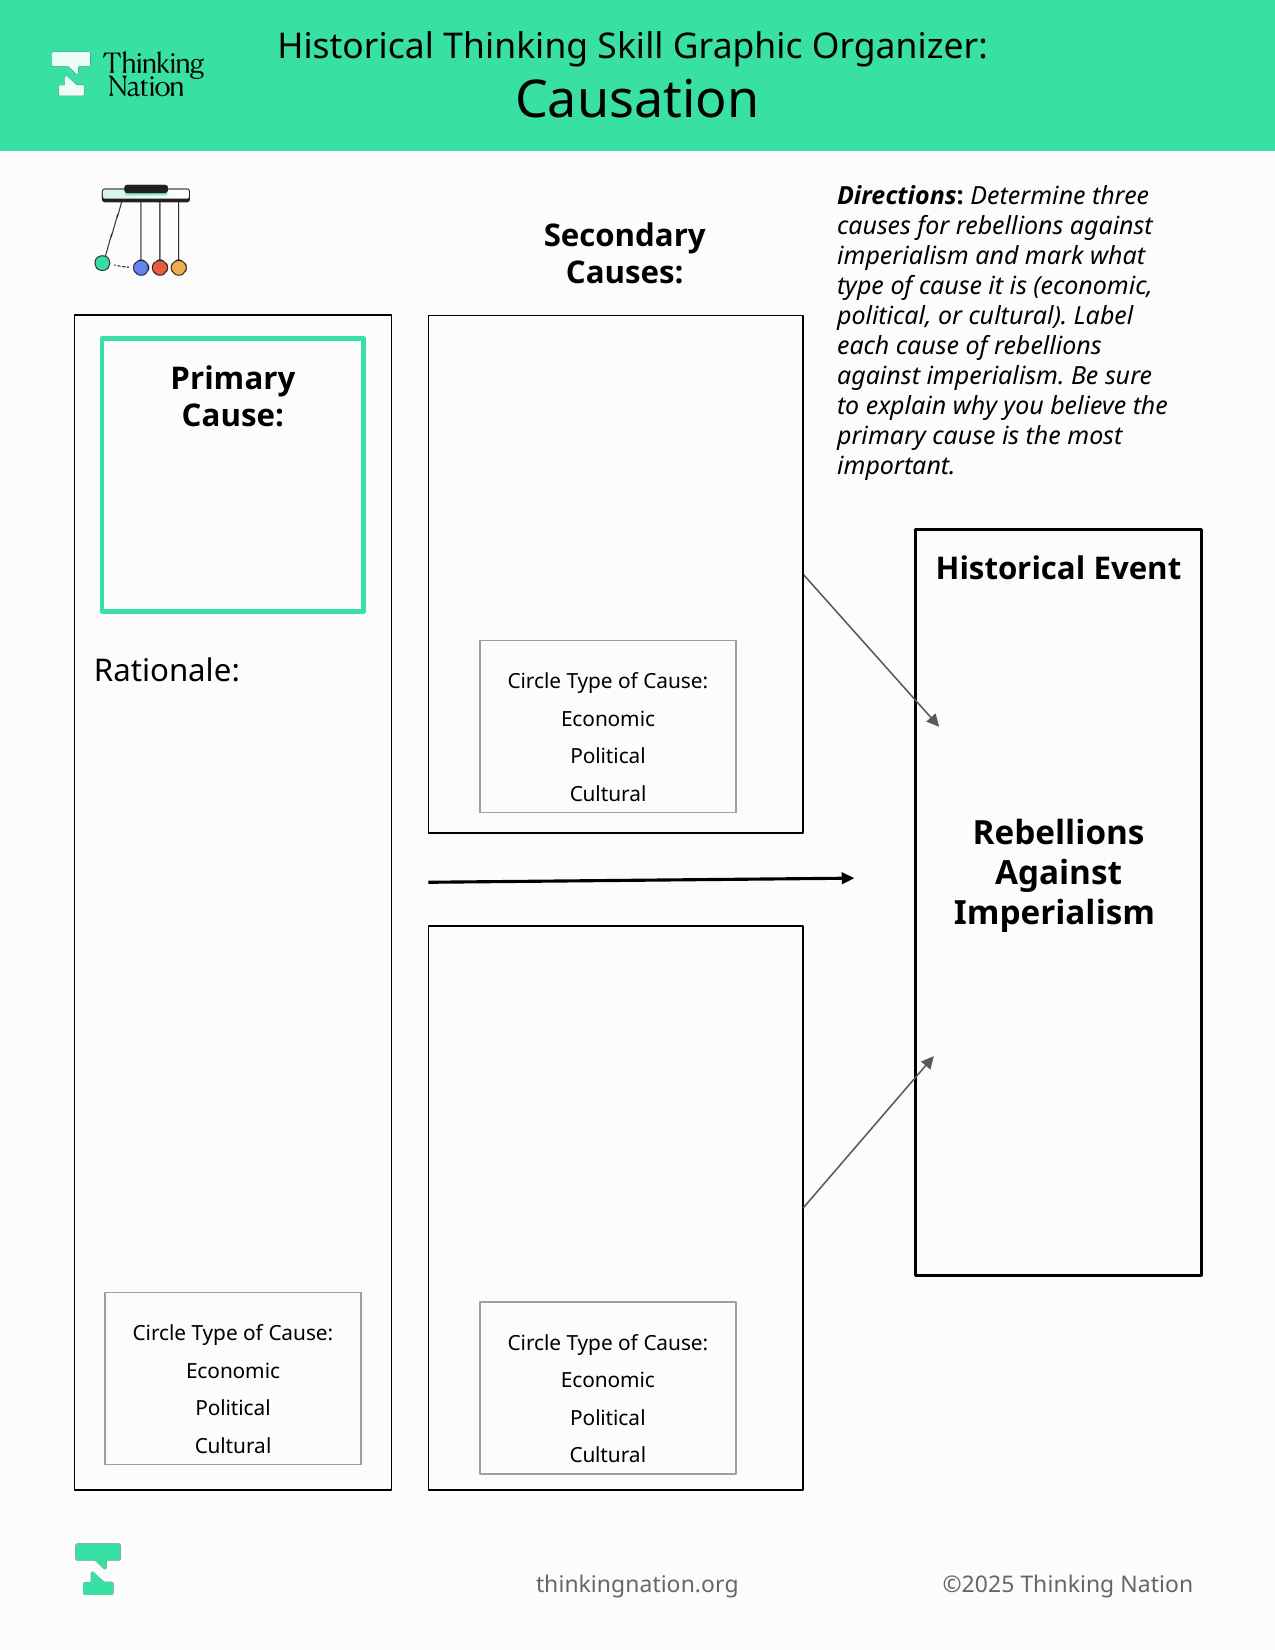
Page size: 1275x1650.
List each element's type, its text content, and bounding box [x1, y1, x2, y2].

text_box Directions: Determine three causes for rebellions against imperialism and mark what type of cause it is (economic, political, or cultural). Label each cause of rebellions against imperialism. Be sure to explain why you believe the primary cause is the most important. [817, 162, 1201, 497]
text_box Secondary Causes: [471, 195, 778, 300]
text_box [428, 315, 804, 833]
text_box Circle Type of Cause: Economic Political Cultural [479, 1302, 736, 1475]
picture [74, 162, 210, 298]
text_box ©2025 Thinking Nation [907, 1553, 1210, 1605]
text_box Rationale: [74, 315, 392, 1490]
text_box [802, 1055, 934, 1209]
text_box Circle Type of Cause: Economic Political Cultural [105, 1292, 361, 1465]
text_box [428, 877, 855, 883]
picture [62, 1533, 134, 1605]
text_box thinkingnation.org [486, 1553, 789, 1605]
text_box Primary Cause: [102, 338, 364, 612]
text_box [428, 926, 804, 1490]
picture [35, 37, 210, 110]
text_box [802, 573, 940, 727]
text_box Circle Type of Cause: Economic Political Cultural [480, 640, 736, 813]
text_box Historical Event Rebellions Against Imperialism [915, 529, 1202, 1276]
text_box Historical Thinking Skill Graphic Organizer: Causation [0, 0, 1275, 151]
